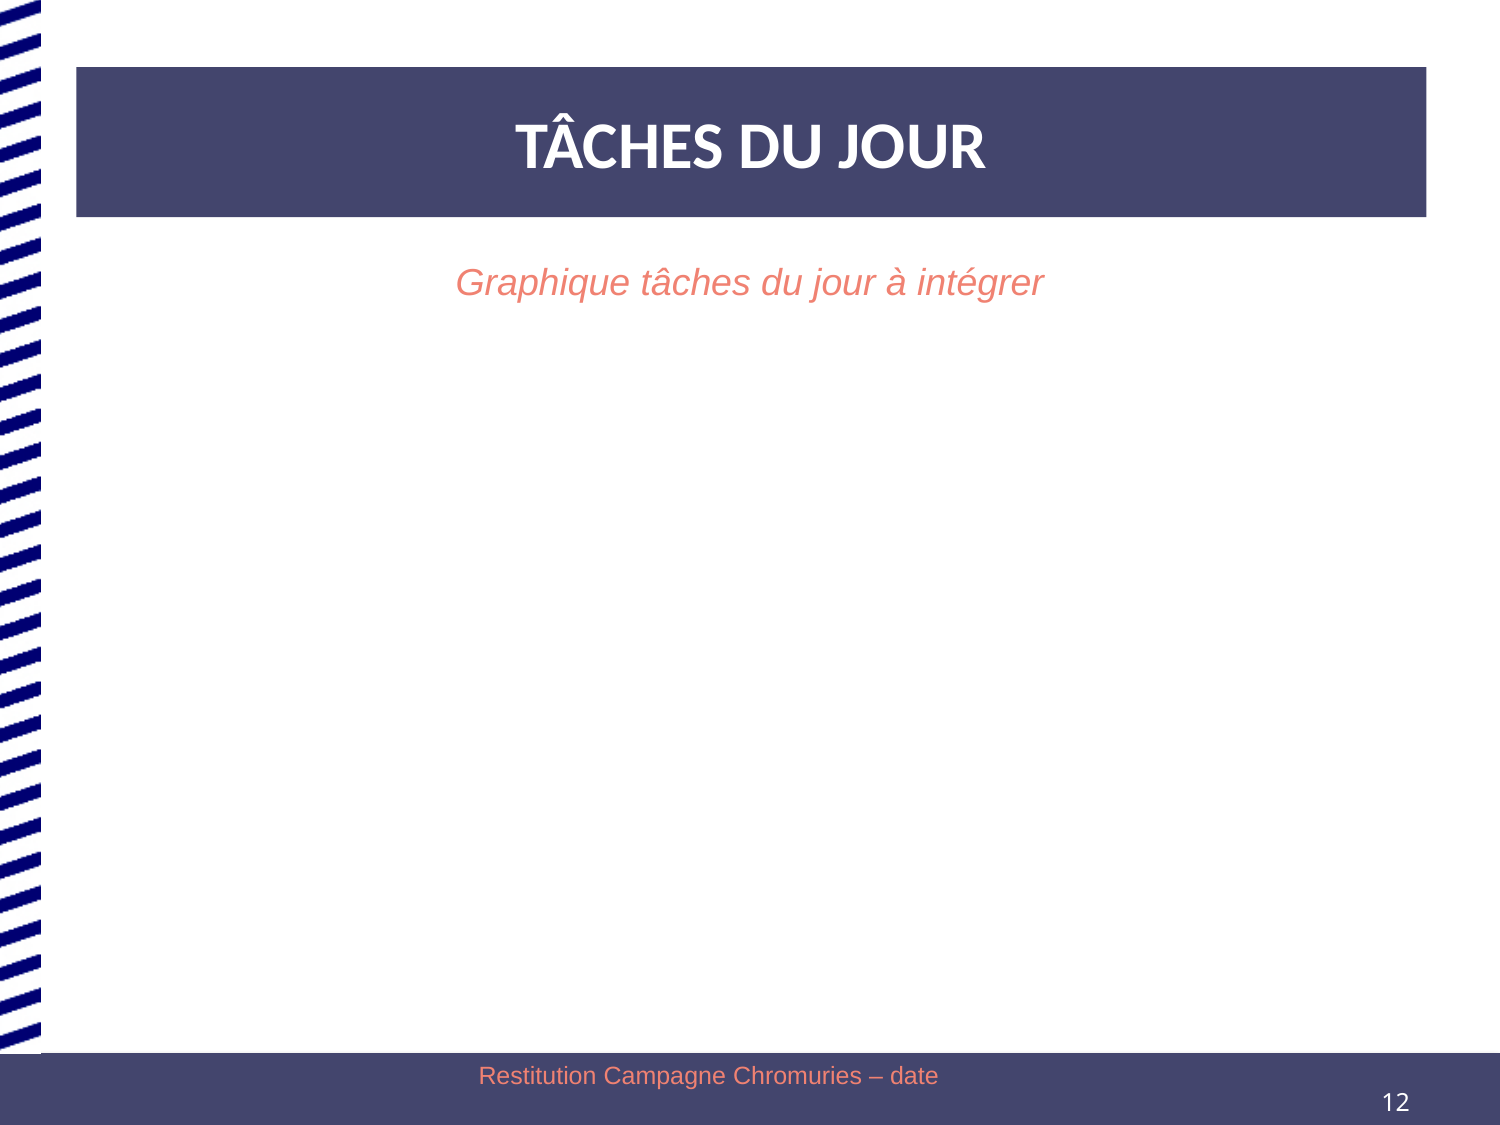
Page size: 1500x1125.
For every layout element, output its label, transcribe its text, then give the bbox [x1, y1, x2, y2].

slide_number 12 [1074, 1073, 1425, 1125]
title Tâches du jour [76, 67, 1427, 218]
picture [0, 0, 41, 1054]
footer Restitution Campagne Chromuries – date [456, 1044, 963, 1105]
text_box Graphique tâches du jour à intégrer [74, 250, 1425, 311]
